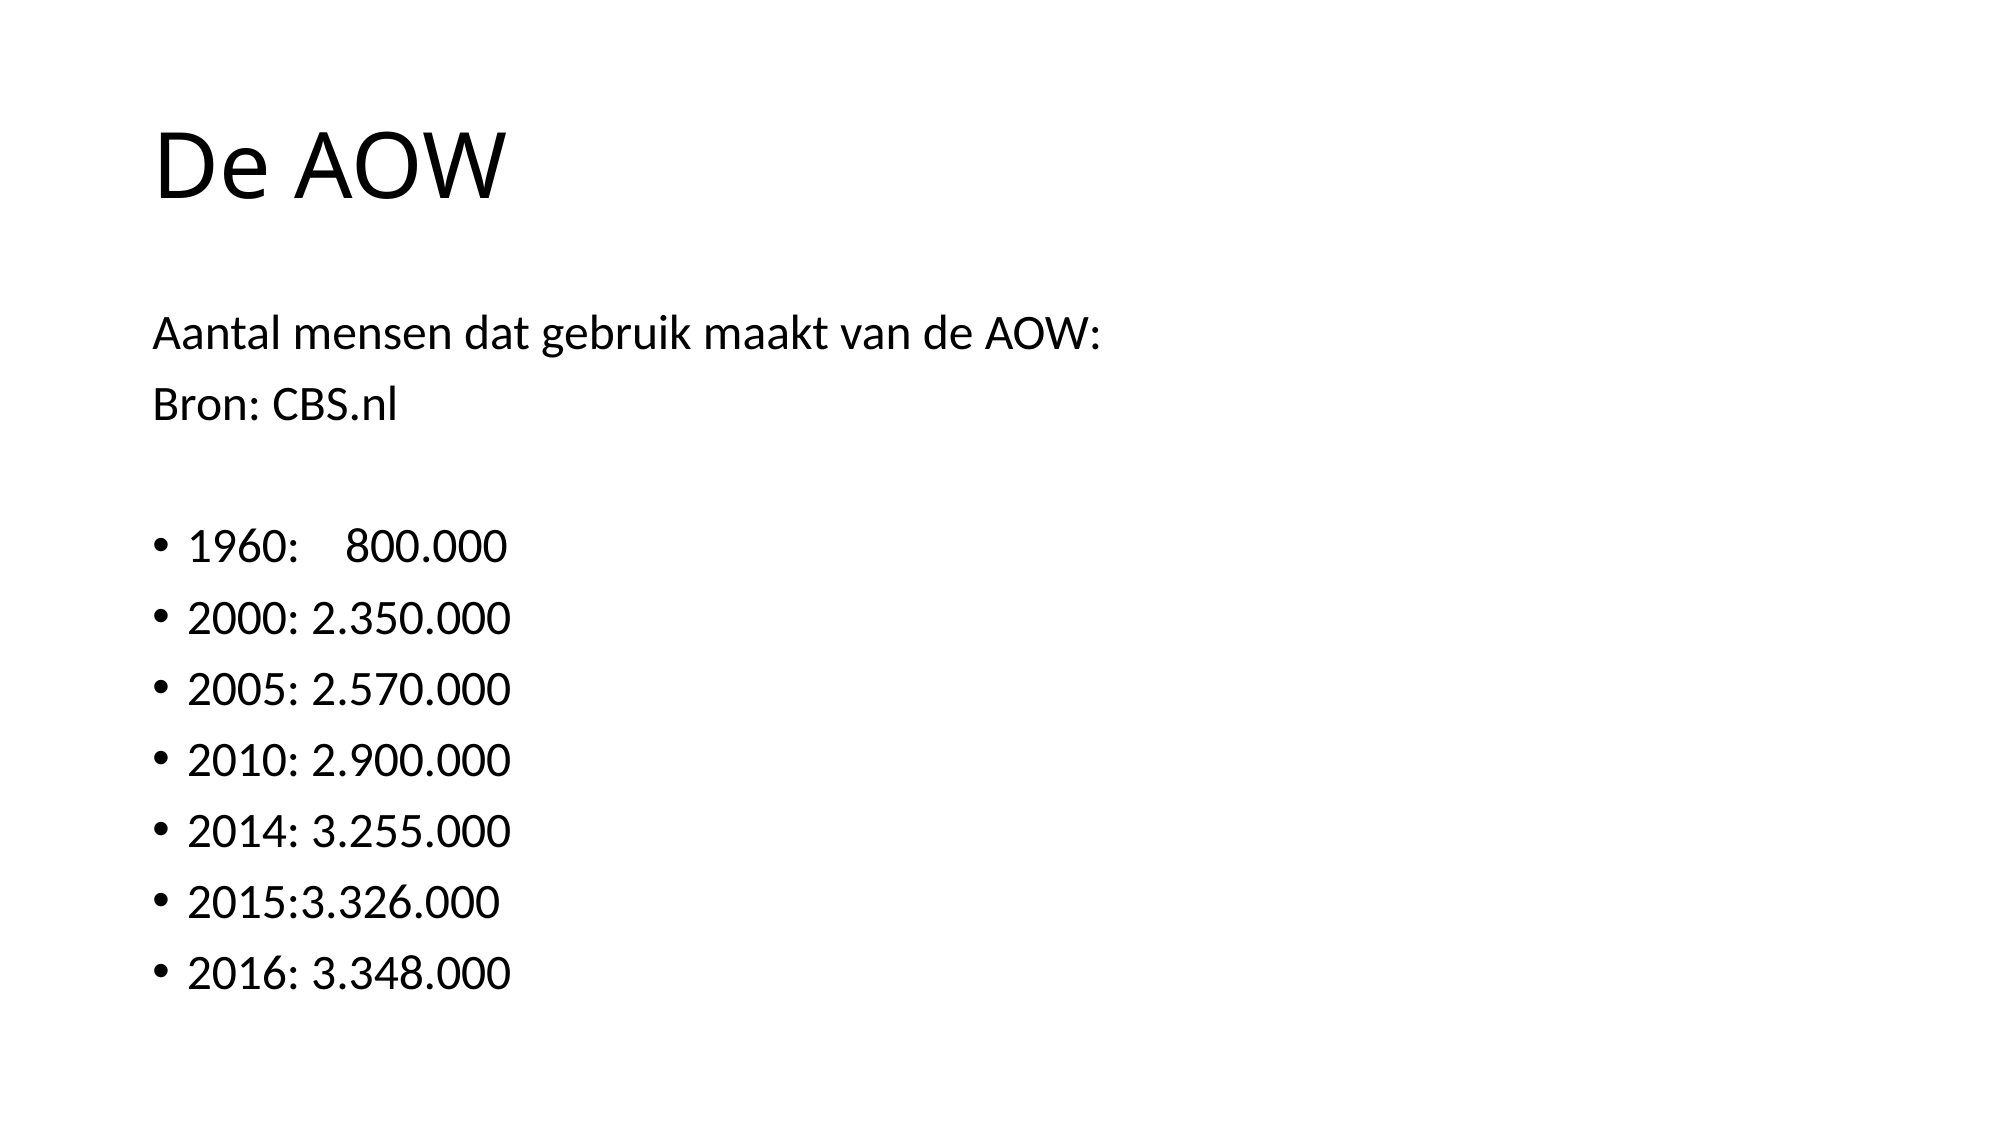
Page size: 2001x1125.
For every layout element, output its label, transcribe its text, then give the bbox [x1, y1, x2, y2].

list Aantal mensen dat gebruik maakt van de AOW: Bron: CBS.nl 1960: 800.000 2000: 2.350.000 2005: 2.570.000 2010: 2.900.000 2014: 3.255.000 2015:3.326.000 2016: 3.348.000 [137, 299, 1863, 1014]
title De AOW [137, 59, 1863, 278]
